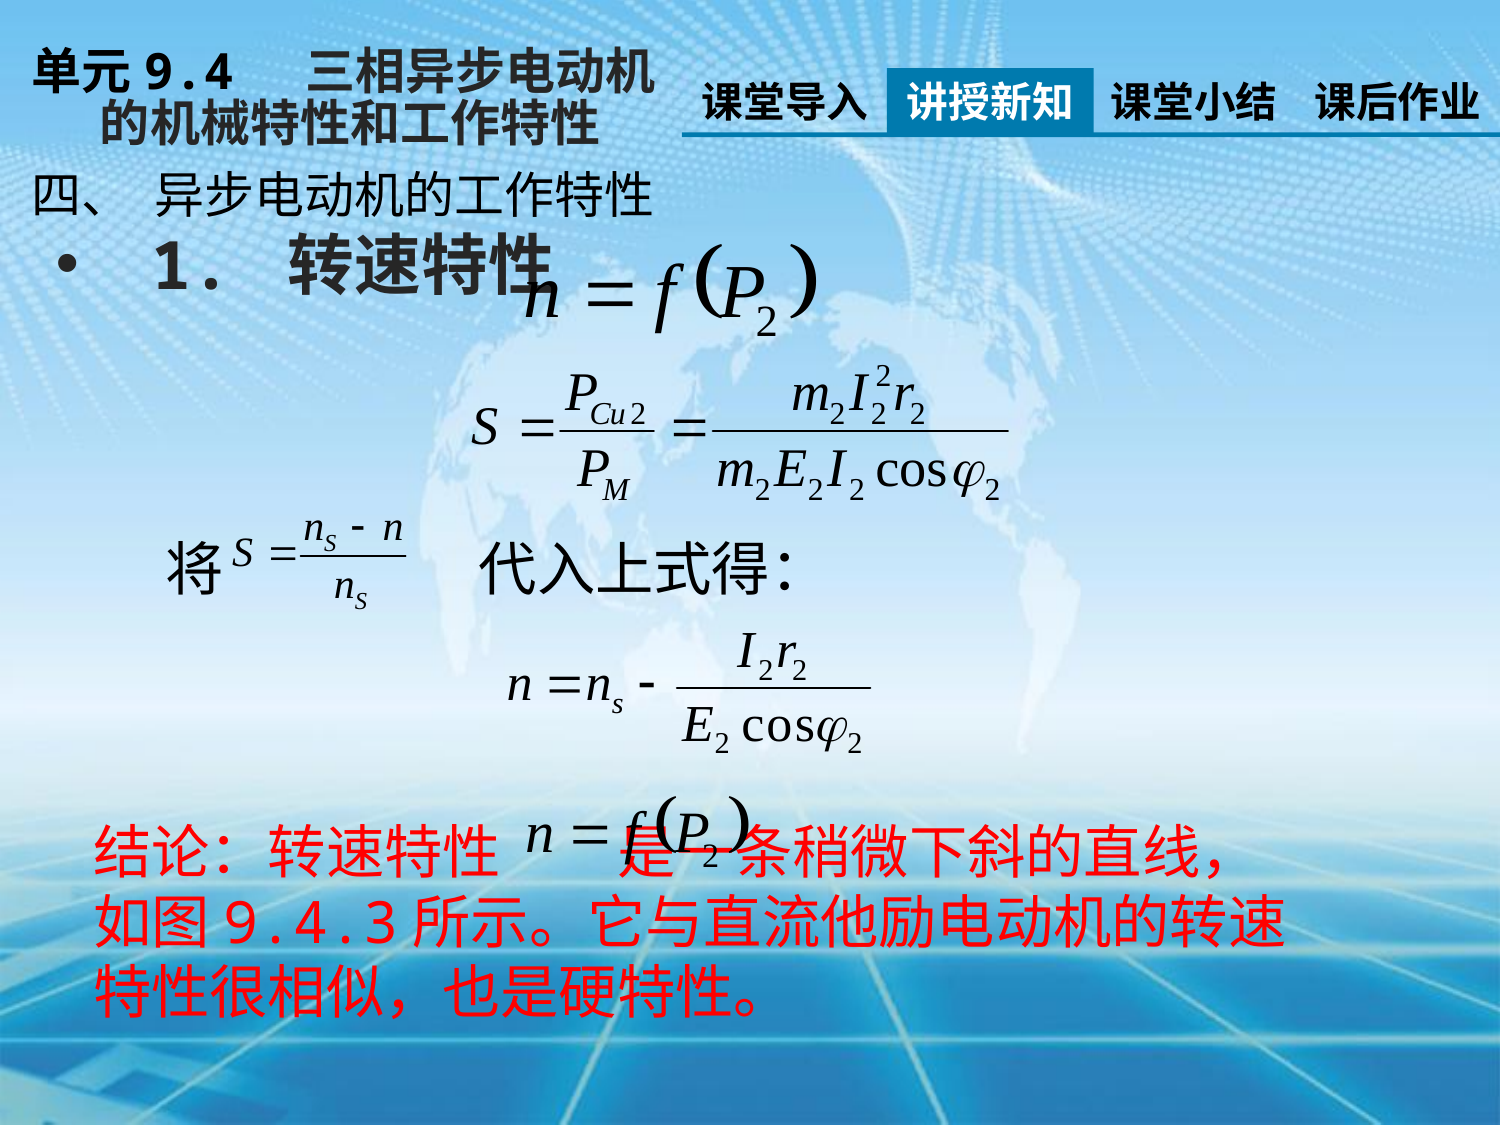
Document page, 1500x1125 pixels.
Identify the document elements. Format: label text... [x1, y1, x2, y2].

text_box 结论：转速特性 是一条稍微下斜的直线，如图9.4.3所示。它与直流他励电动机的转速特性很相似，也是硬特性。 [78, 808, 1329, 1033]
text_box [498, 618, 881, 766]
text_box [512, 241, 819, 349]
text_box 代入上式得： [464, 525, 857, 610]
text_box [516, 793, 750, 877]
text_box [16, 39, 1500, 160]
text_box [462, 349, 1020, 513]
picture [0, 0, 1500, 1125]
text_box 四、 异步电动机的工作特性 [17, 160, 1406, 247]
text_box 将 [150, 525, 224, 610]
text_box 1. 转速特性 [40, 247, 704, 958]
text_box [224, 500, 415, 619]
